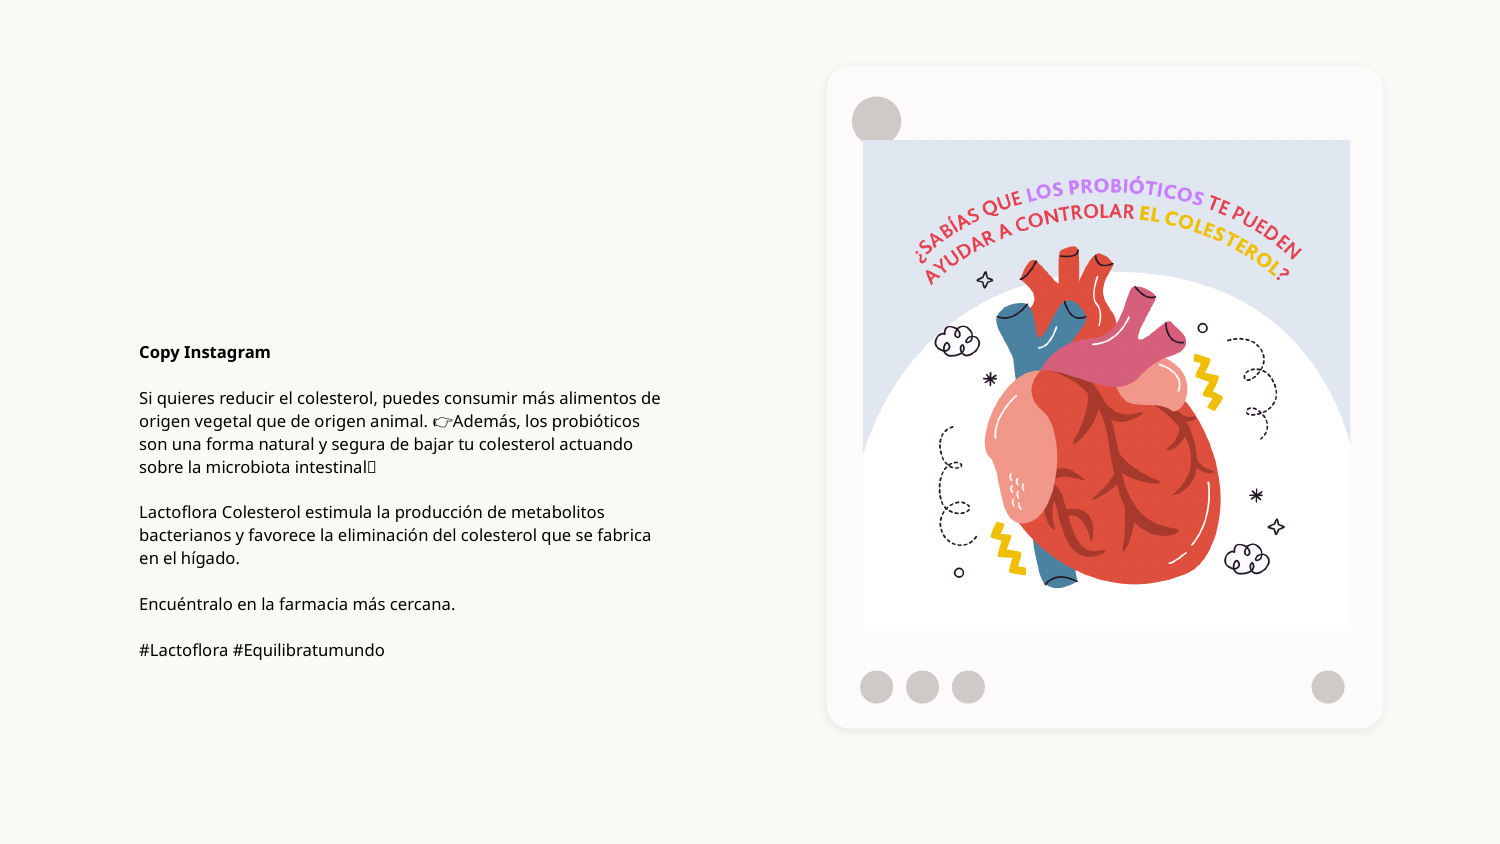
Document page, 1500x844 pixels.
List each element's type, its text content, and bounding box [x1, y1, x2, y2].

picture [862, 139, 1351, 631]
text_box [826, 66, 1384, 729]
text_box [1311, 670, 1345, 704]
text_box [905, 670, 940, 704]
text_box [852, 96, 902, 140]
text_box [860, 670, 894, 704]
text_box Copy Instagram Si quieres reducir el colesterol, puedes consumir más alimentos de origen vegetal que de origen animal. 👉Además, los probióticos son una forma natural y segura de bajar tu colesterol actuando sobre la microbiota intestinal💚 Lactoflora Colesterol estimula la producción de metabolitos bacterianos y favorece la eliminación del colesterol que se fabrica en el hígado. Encuéntralo en la farmacia más cercana. #Lactoflora #Equilibratumundo [127, 327, 677, 717]
text_box [951, 670, 985, 704]
